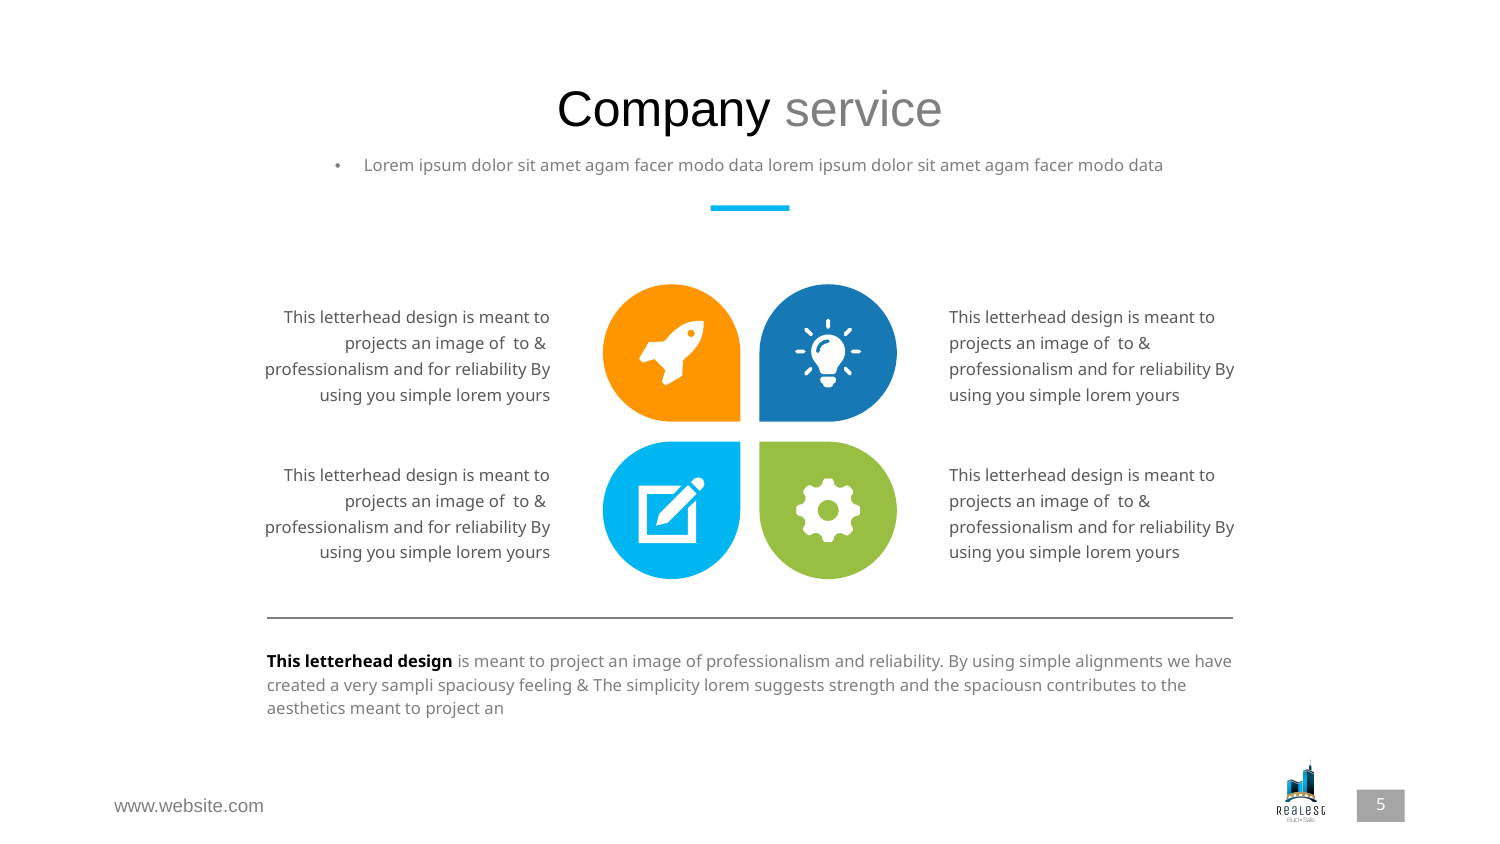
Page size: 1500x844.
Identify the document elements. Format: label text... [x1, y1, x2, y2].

text_box [639, 320, 704, 386]
slide_number ‹#› [1356, 789, 1405, 822]
text_box [850, 349, 862, 354]
text_box This letterhead design is meant to projects an image of to & professionalism and for reliability By using you simple lorem yours [227, 309, 551, 397]
text_box [759, 284, 897, 422]
text_box [638, 485, 697, 544]
text_box [804, 328, 813, 337]
text_box [602, 441, 741, 580]
text_box This letterhead design is meant to projects an image of to & professionalism and for reliability By using you simple lorem yours [949, 309, 1273, 397]
text_box [602, 284, 741, 422]
text_box [826, 318, 831, 329]
slide_number www.website.com [103, 782, 293, 827]
text_box [804, 367, 813, 376]
picture [1277, 759, 1325, 822]
text_box [759, 441, 897, 580]
title Company service [103, 72, 1397, 149]
list Lorem ipsum dolor sit amet agam facer modo data lorem ipsum dolor sit amet agam facer modo data [103, 151, 1397, 184]
text_box [795, 349, 806, 354]
text_box [844, 328, 852, 337]
text_box This letterhead design is meant to project an image of professionalism and reliability. By using simple alignments we have created a very sampli spaciousy feeling & The simplicity lorem suggests strength and the spaciousn contributes to the aesthetics meant to project an [266, 648, 1249, 717]
text_box [811, 334, 846, 375]
text_box [820, 376, 836, 388]
text_box [690, 477, 705, 491]
text_box This letterhead design is meant to projects an image of to & professionalism and for reliability By using you simple lorem yours [949, 466, 1273, 554]
text_box [844, 366, 852, 376]
text_box [710, 205, 790, 211]
text_box This letterhead design is meant to projects an image of to & professionalism and for reliability By using you simple lorem yours [227, 466, 551, 554]
text_box [796, 478, 861, 543]
